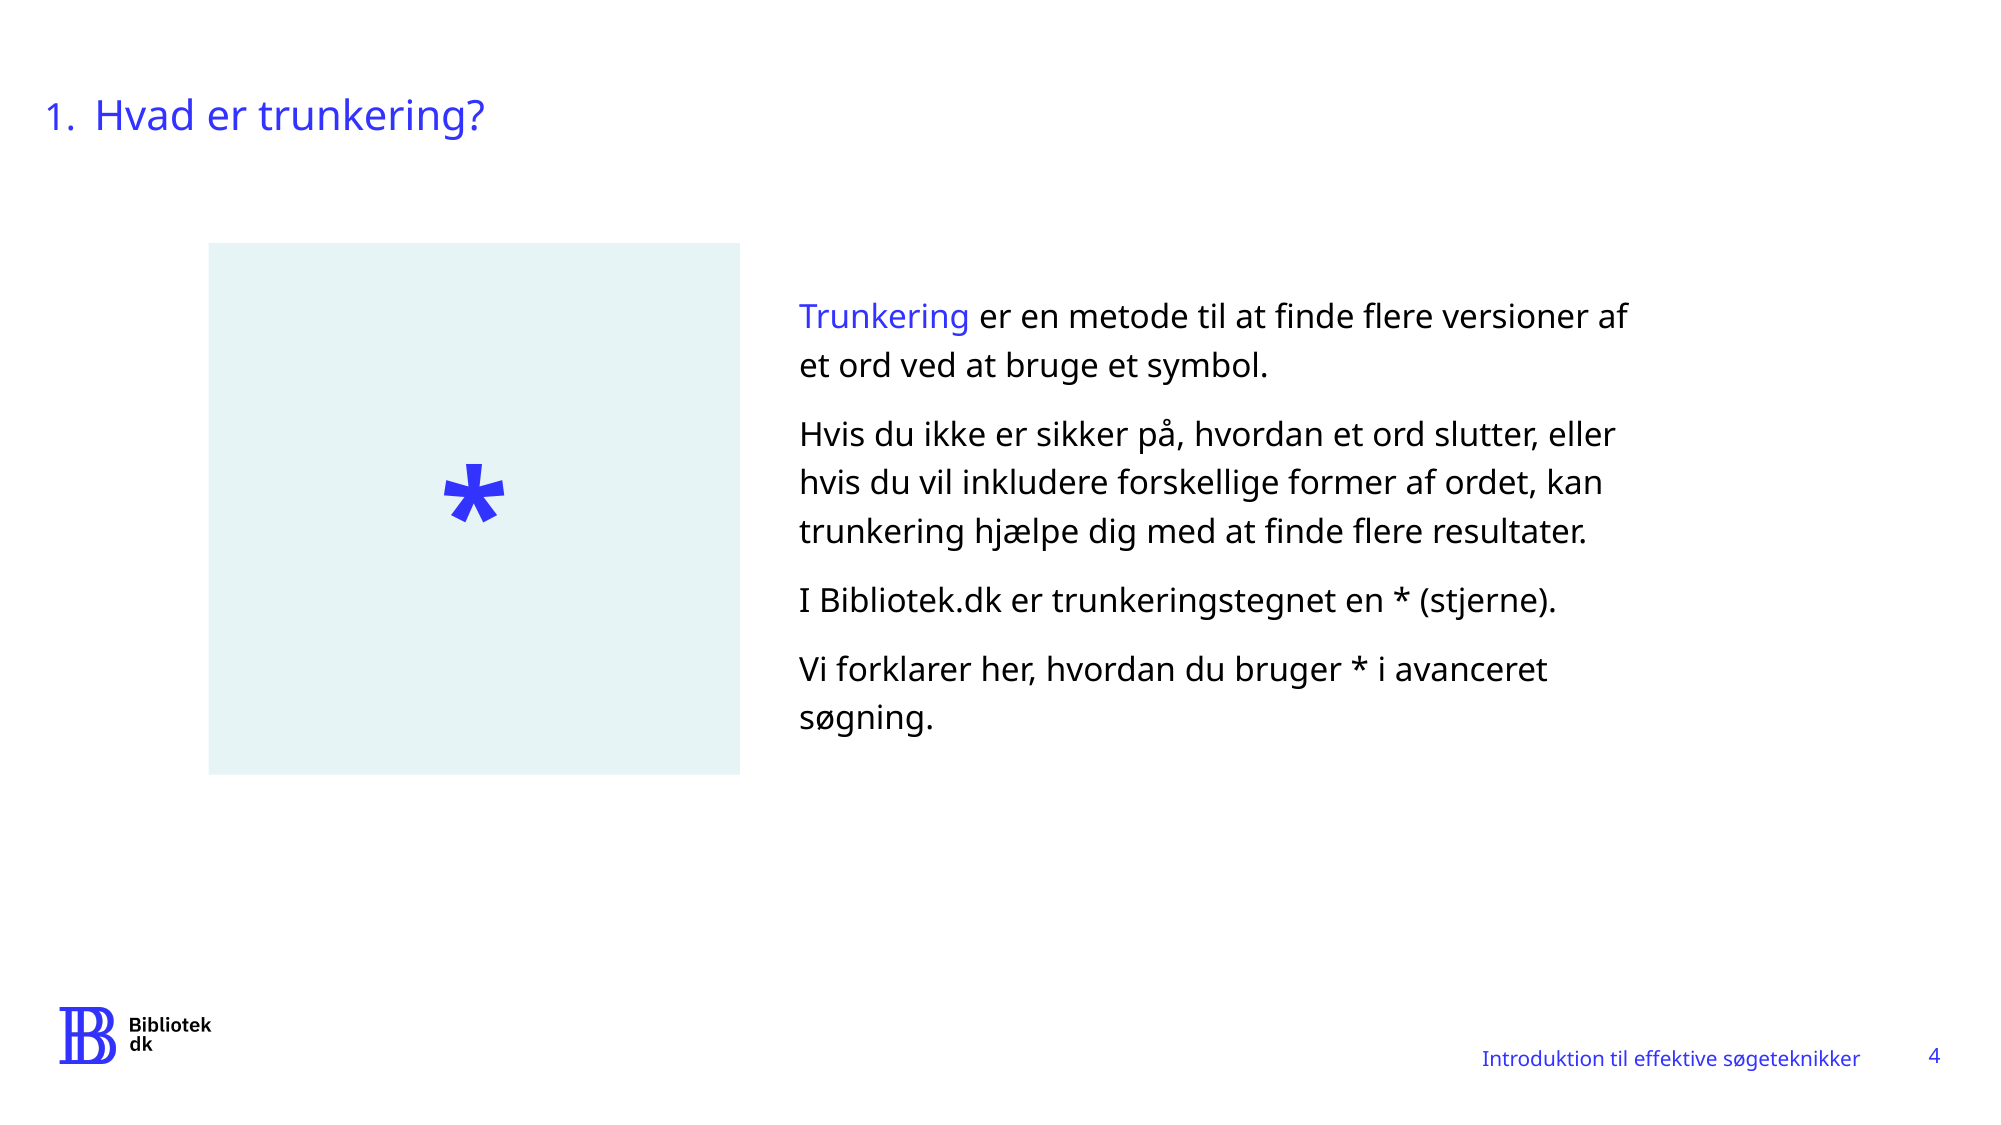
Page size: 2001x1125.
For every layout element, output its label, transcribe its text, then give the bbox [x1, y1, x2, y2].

list Trunkering er en metode til at finde flere versioner af et ord ved at bruge et symbol. Hvis du ikke er sikker på, hvordan et ord slutter, eller hvis du vil inkludere forskellige former af ordet, kan trunkering hjælpe dig med at finde flere resultater. I Bibliotek.dk er trunkeringstegnet en * (stjerne). Vi forklarer her, hvordan du bruger * i avanceret søgning. [740, 246, 1720, 778]
text_box Hvad er trunkering? [94, 94, 1090, 150]
text_box * [208, 426, 740, 592]
slide_number 4 [1505, 1026, 1956, 1087]
picture [59, 1007, 212, 1064]
text_box [207, 242, 742, 776]
text_box 1. [29, 85, 91, 146]
